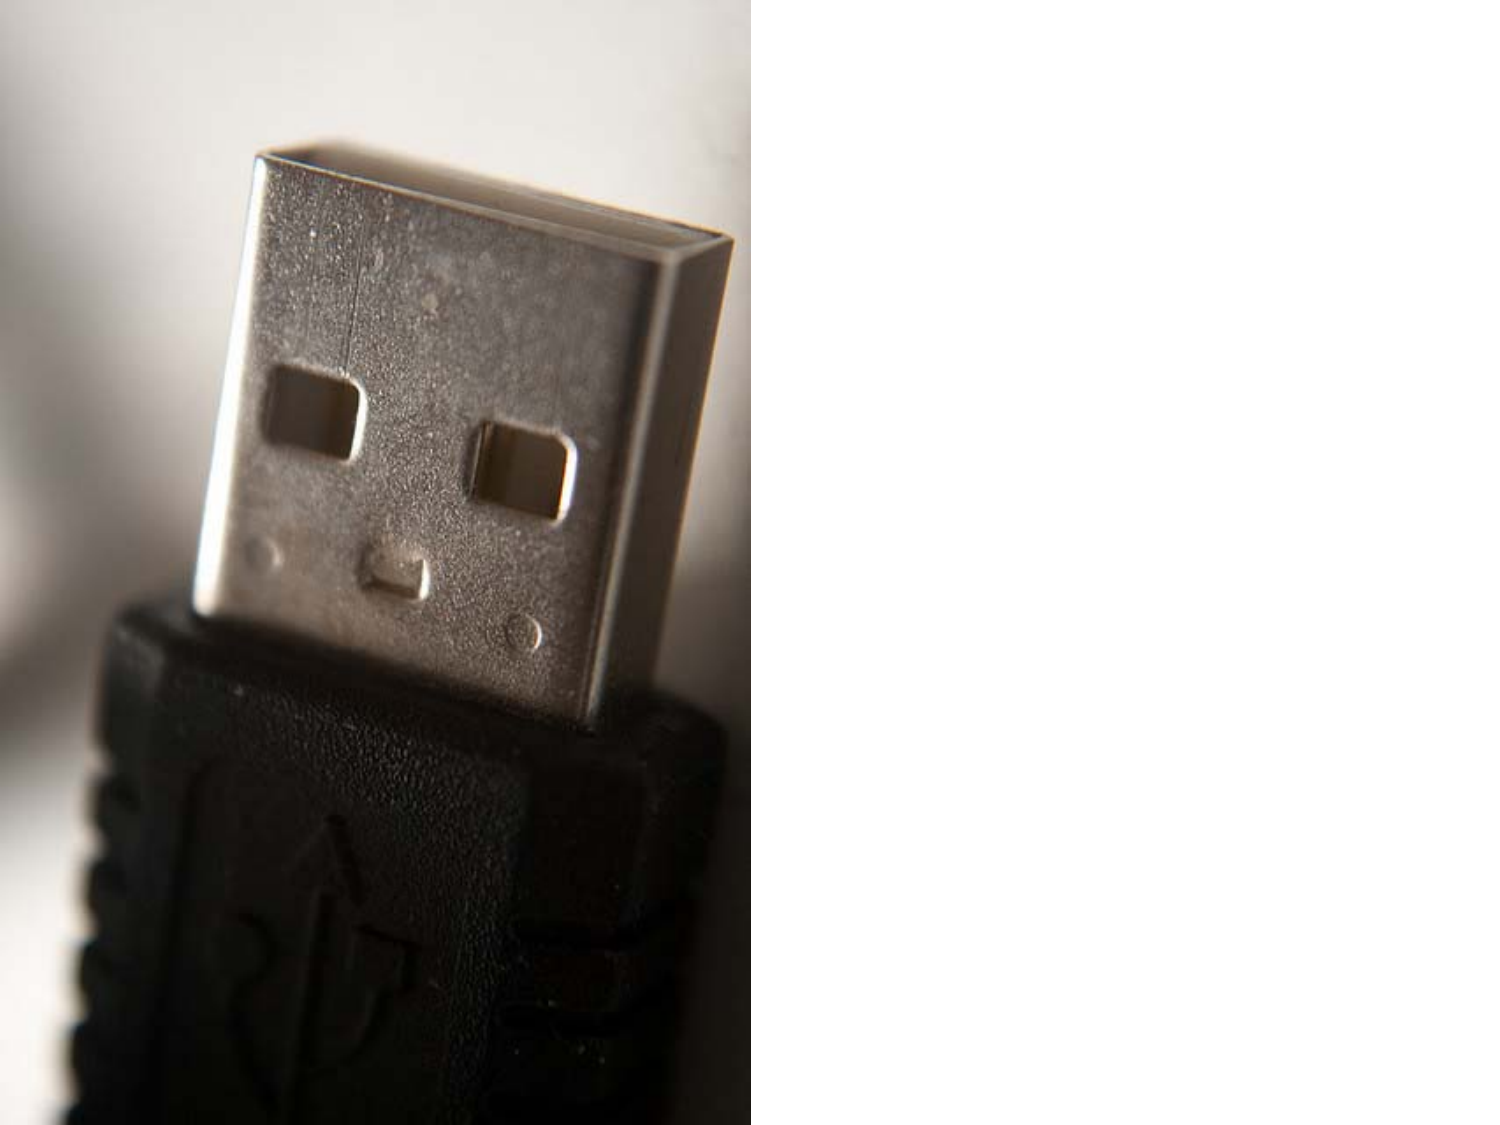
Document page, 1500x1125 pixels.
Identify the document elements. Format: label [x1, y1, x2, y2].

picture [0, 0, 751, 1125]
